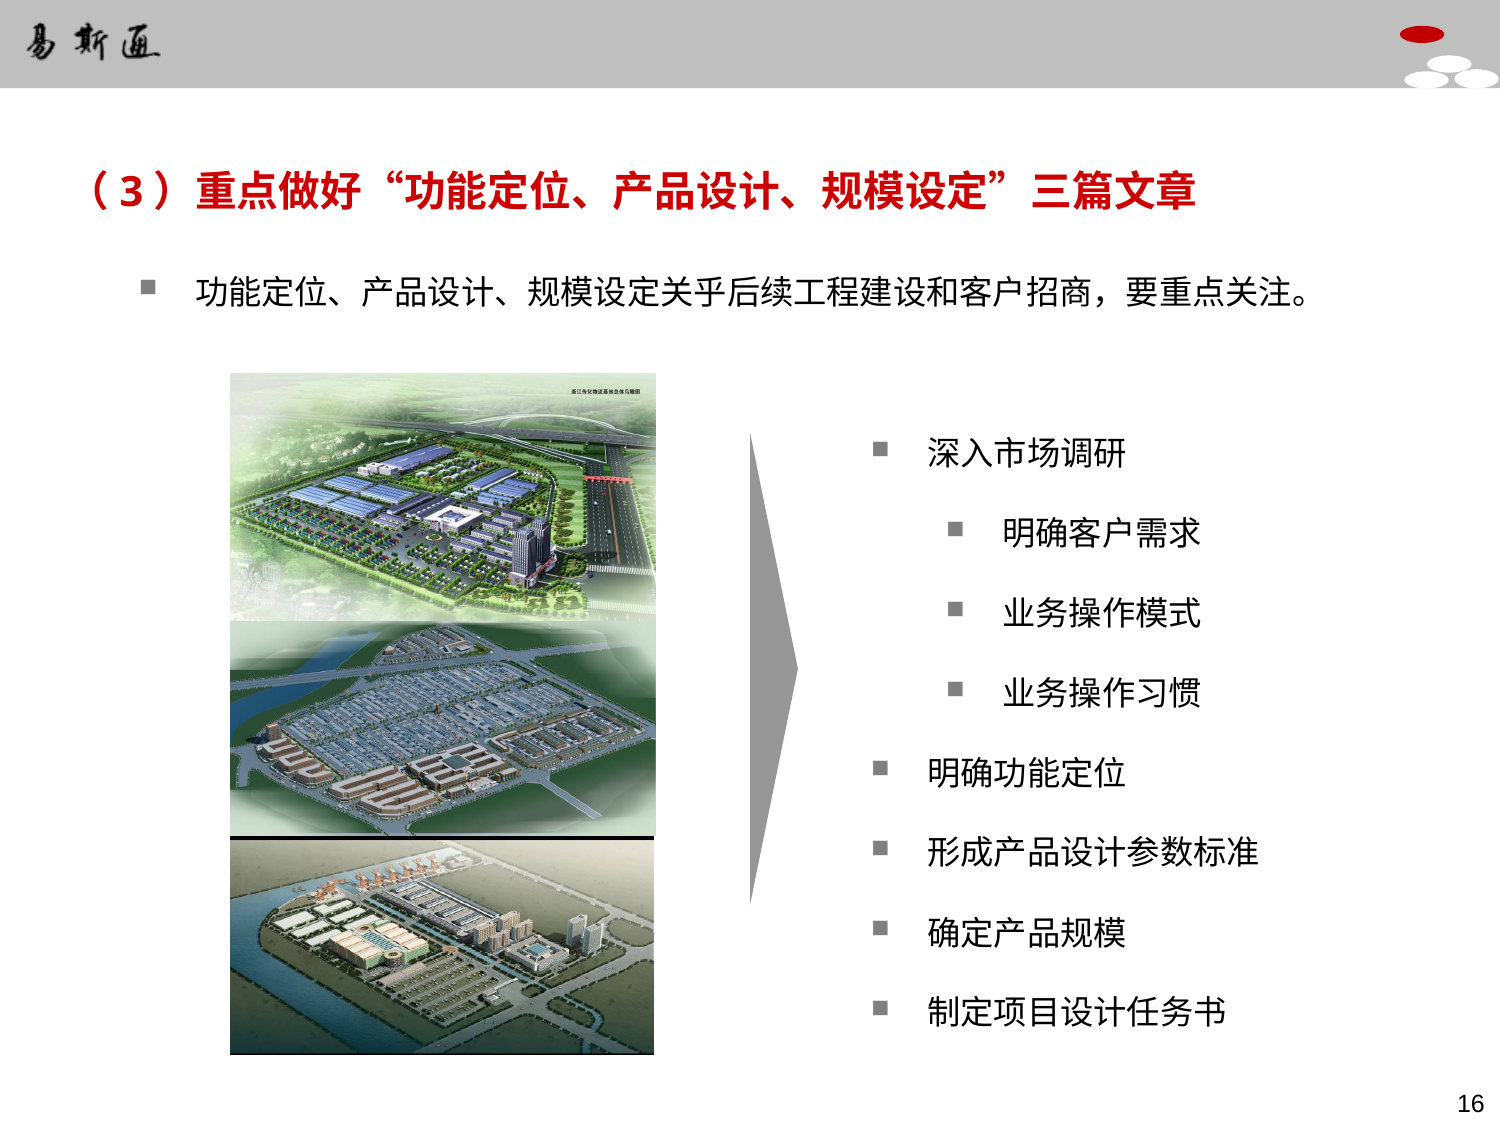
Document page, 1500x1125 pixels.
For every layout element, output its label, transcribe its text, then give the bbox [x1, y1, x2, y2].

slide_number 15 [1435, 1049, 1500, 1125]
text_box 深入市场调研 明确客户需求 业务操作模式 业务操作习惯 明确功能定位 形成产品设计参数标准 确定产品规模 制定项目设计任务书 [856, 385, 1365, 1039]
text_box 功能定位、产品设计、规模设定关乎后续工程建设和客户招商，要重点关注。 [123, 243, 1376, 319]
text_box [750, 432, 798, 905]
picture [16, 16, 167, 72]
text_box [229, 373, 656, 1055]
text_box （3）重点做好“功能定位、产品设计、规模设定”三篇文章 [53, 137, 1400, 237]
